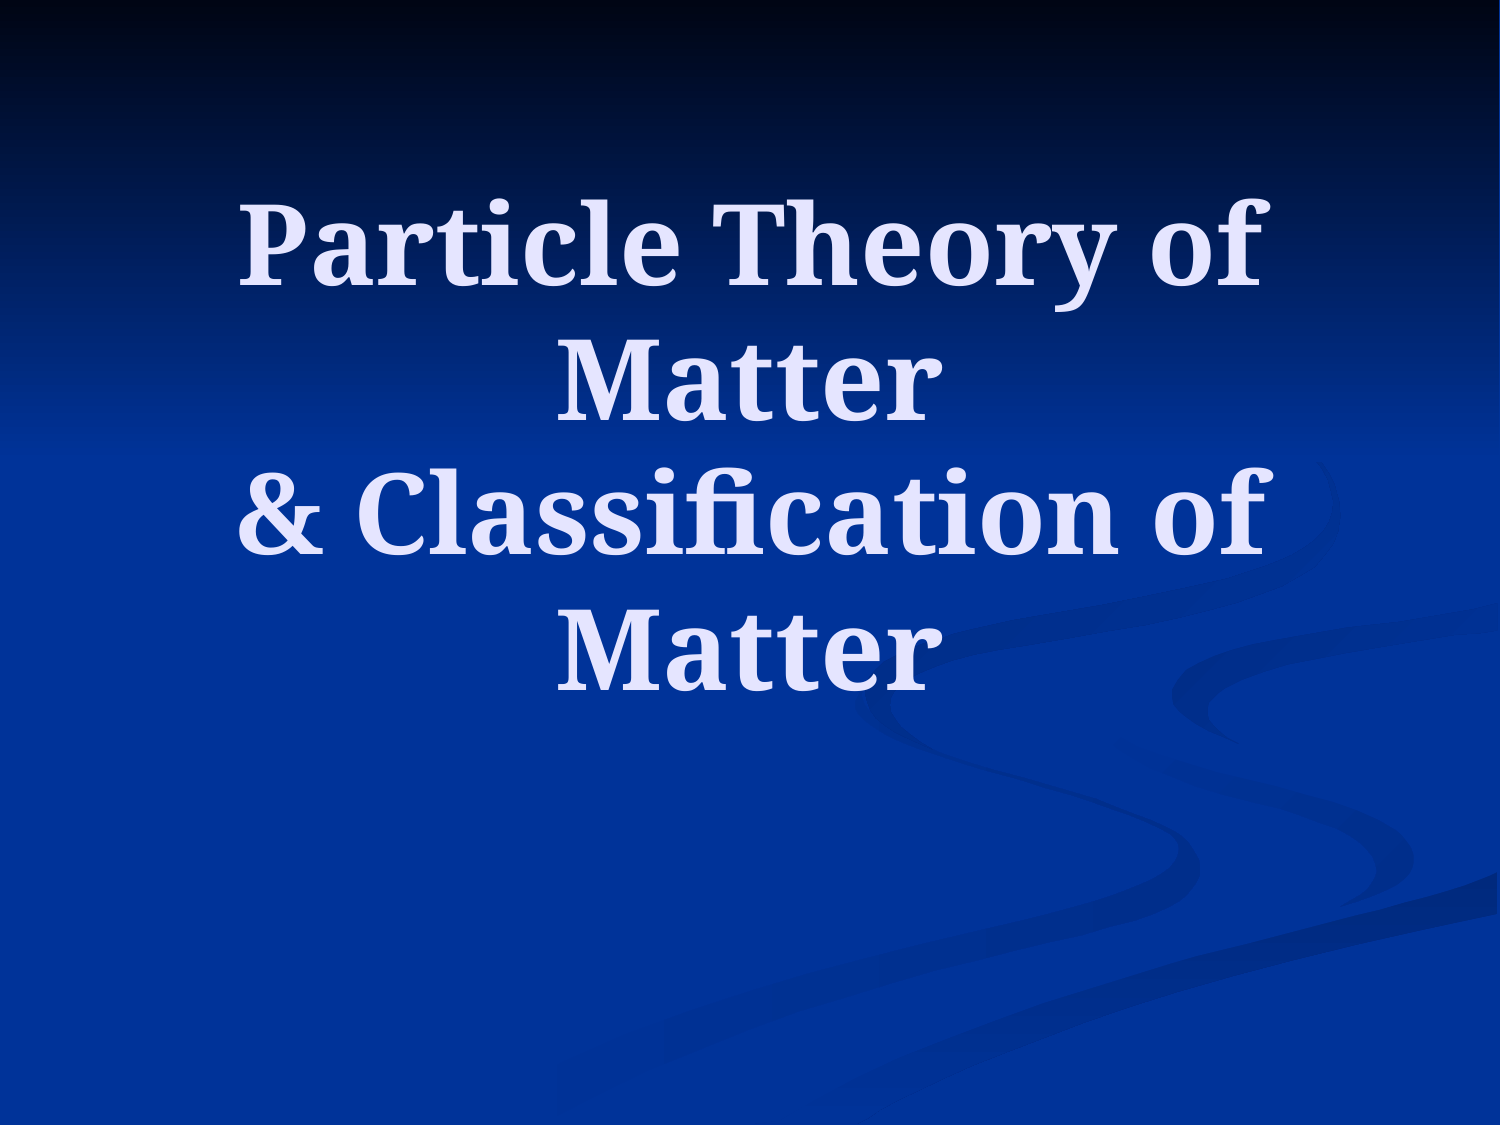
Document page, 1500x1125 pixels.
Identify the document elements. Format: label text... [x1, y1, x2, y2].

title Particle Theory of Matter & Classification of Matter [112, 284, 1388, 601]
